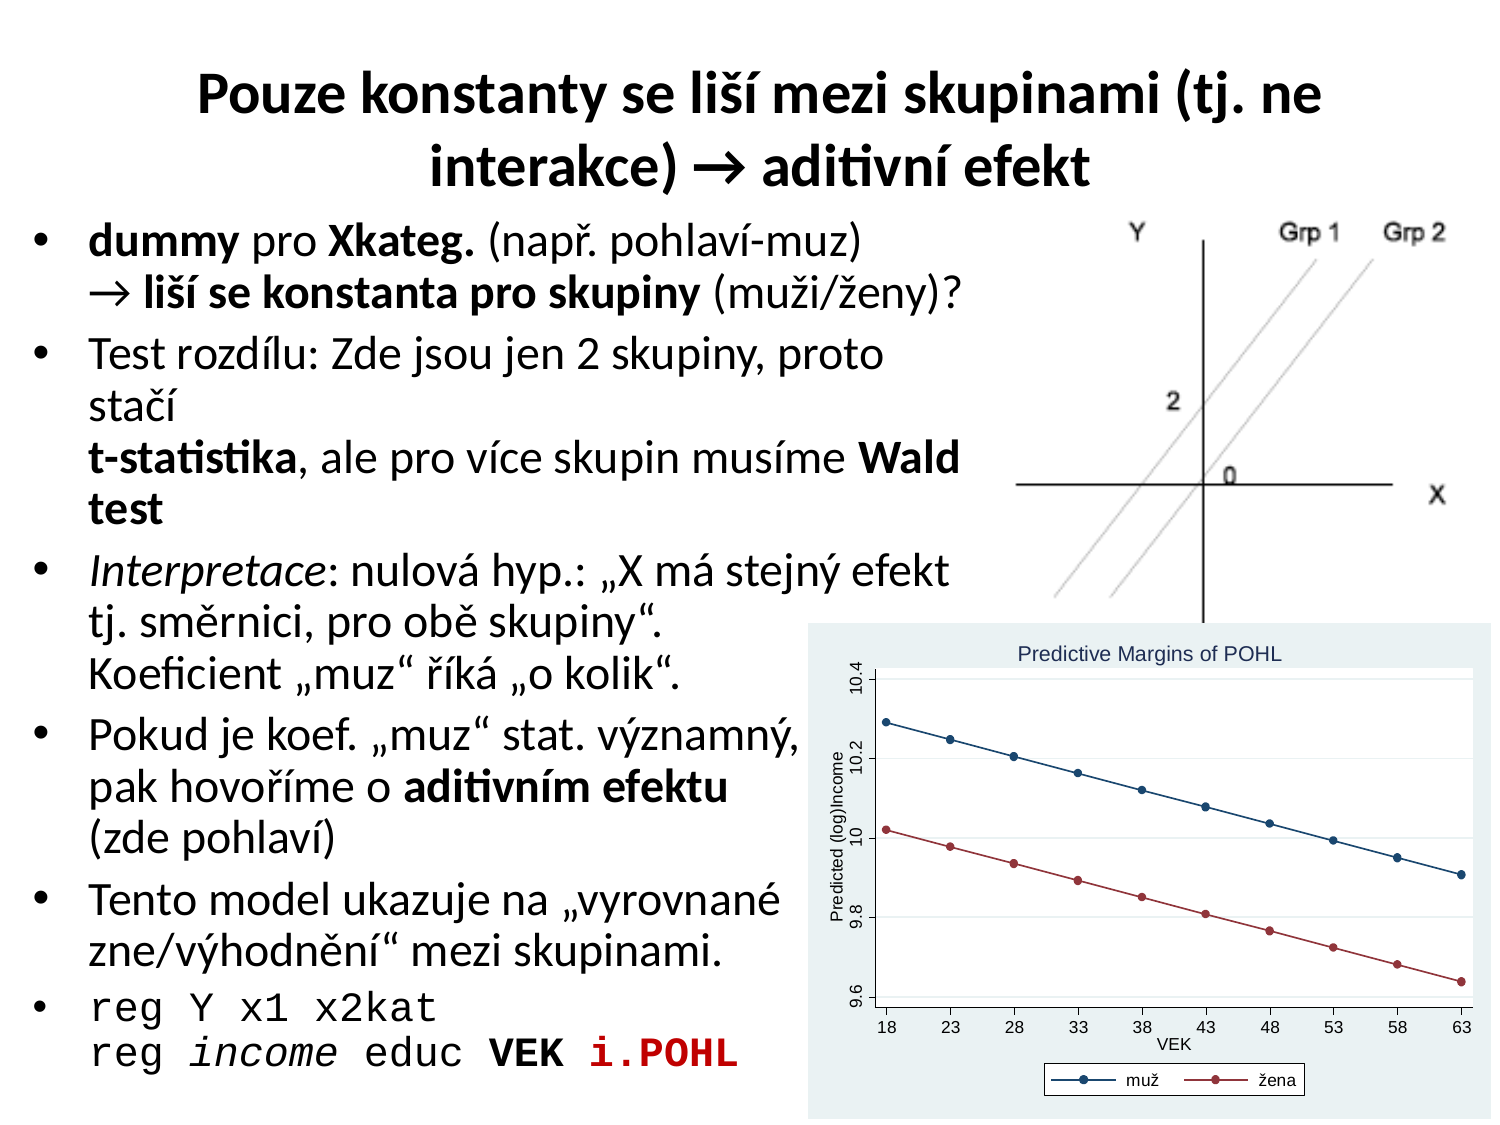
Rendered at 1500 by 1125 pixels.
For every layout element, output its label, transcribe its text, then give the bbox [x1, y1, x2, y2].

picture [801, 196, 1497, 1125]
title Pouze konstanty se liší mezi skupinami (tj. ne interakce) → aditivní efekt [75, 45, 1447, 279]
list dummy pro Xkateg. (např. pohlaví-muz) → liší se konstanta pro skupiny (muži/ženy)? Test rozdílu: Zde jsou jen 2 skupiny, proto stačí t-statistika, ale pro více skupin musíme Wald test Interpretace: nulová hyp.: „X má stejný efekt tj. směrnici, pro obě skupiny“. Koeficient „muz“ říká „o kolik“. Pokud je koef. „muz“ stat. významný, pak hovoříme o aditivním efektu (zde pohlaví) Tento model ukazuje na „vyrovnané zne/výhodnění“ mezi skupinami. reg Y x1 x2kat reg income educ VEK i.POHL [17, 208, 982, 1101]
